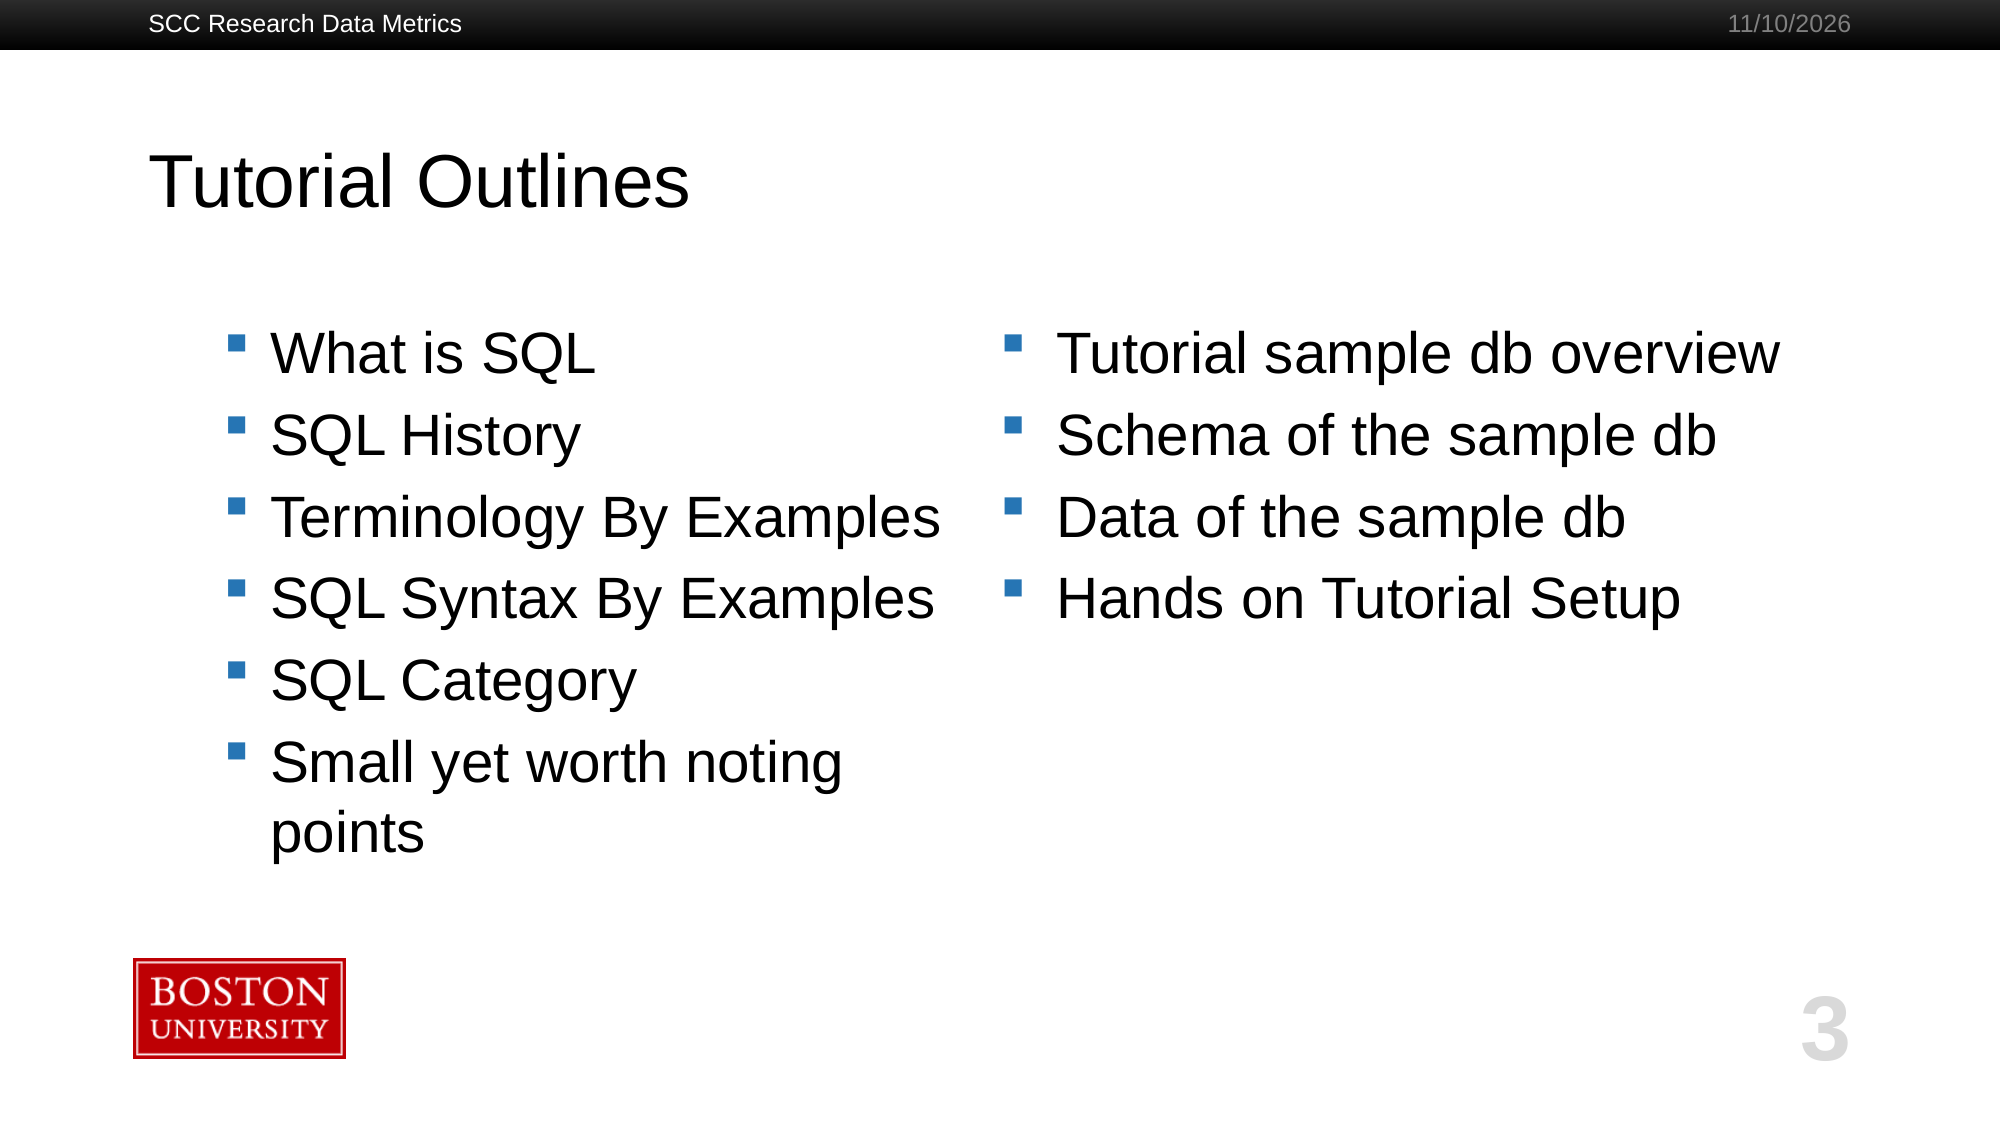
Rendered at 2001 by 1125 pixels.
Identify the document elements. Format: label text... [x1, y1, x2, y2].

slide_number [1449, 0, 1867, 51]
list What is SQL SQL History Terminology By Examples SQL Syntax By Examples SQL Category Small yet worth noting points Tutorial sample db overview Schema of the sample db Data of the sample db Hands on Tutorial Setup [133, 308, 1867, 946]
slide_number 3 [1549, 968, 1867, 1082]
title Tutorial Outlines [133, 125, 1867, 238]
picture [133, 958, 346, 1059]
footer SCC Research Data Metrics [133, 0, 1251, 51]
